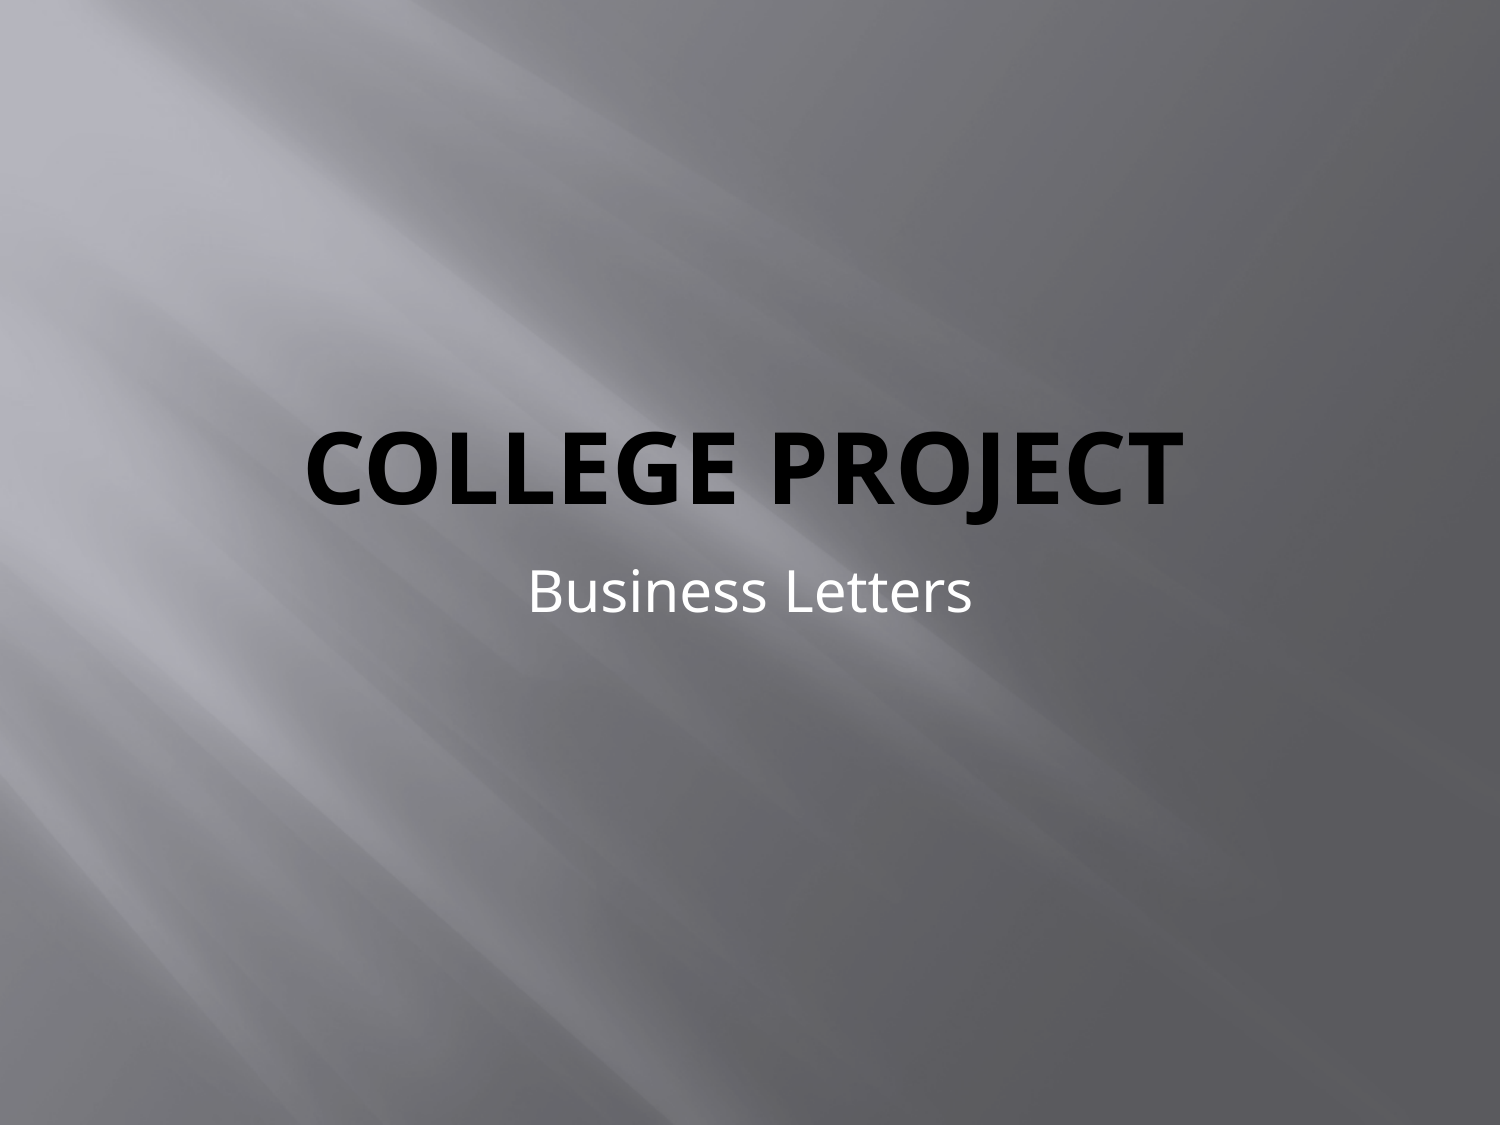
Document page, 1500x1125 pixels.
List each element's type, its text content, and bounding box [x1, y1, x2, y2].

subtitle Business Letters [225, 546, 1275, 834]
title College Project [69, 224, 1420, 525]
